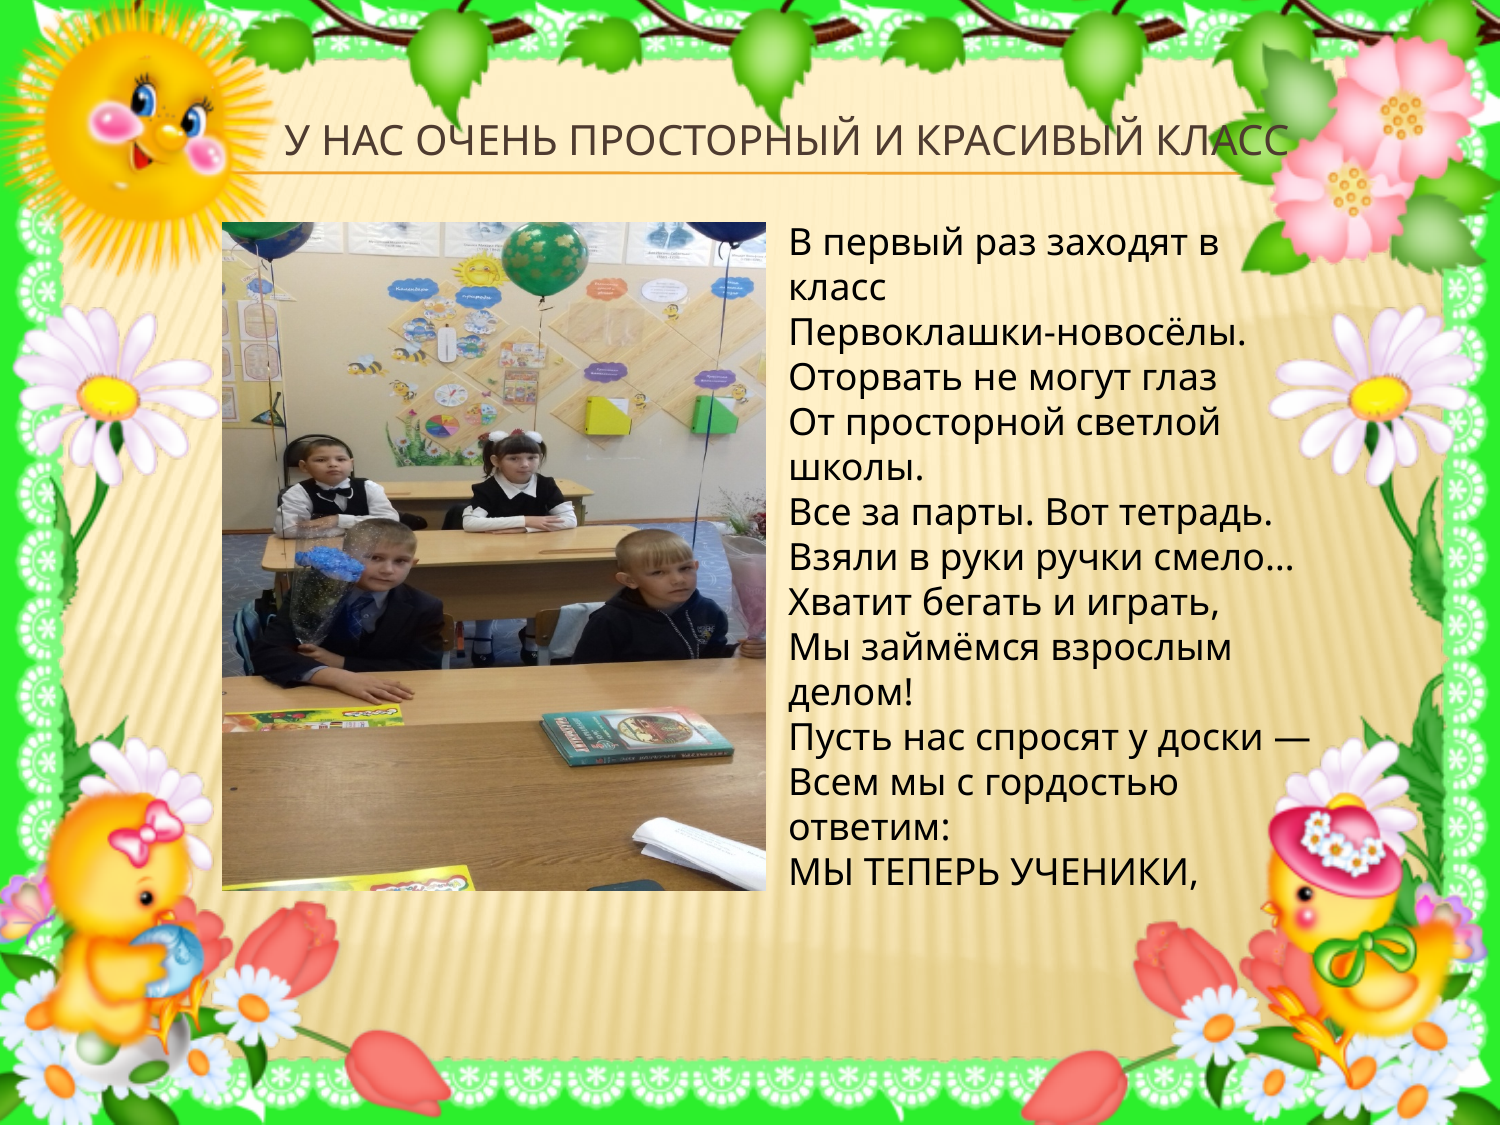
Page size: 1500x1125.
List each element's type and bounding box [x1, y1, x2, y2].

picture [0, 0, 1500, 1125]
list [222, 222, 767, 891]
